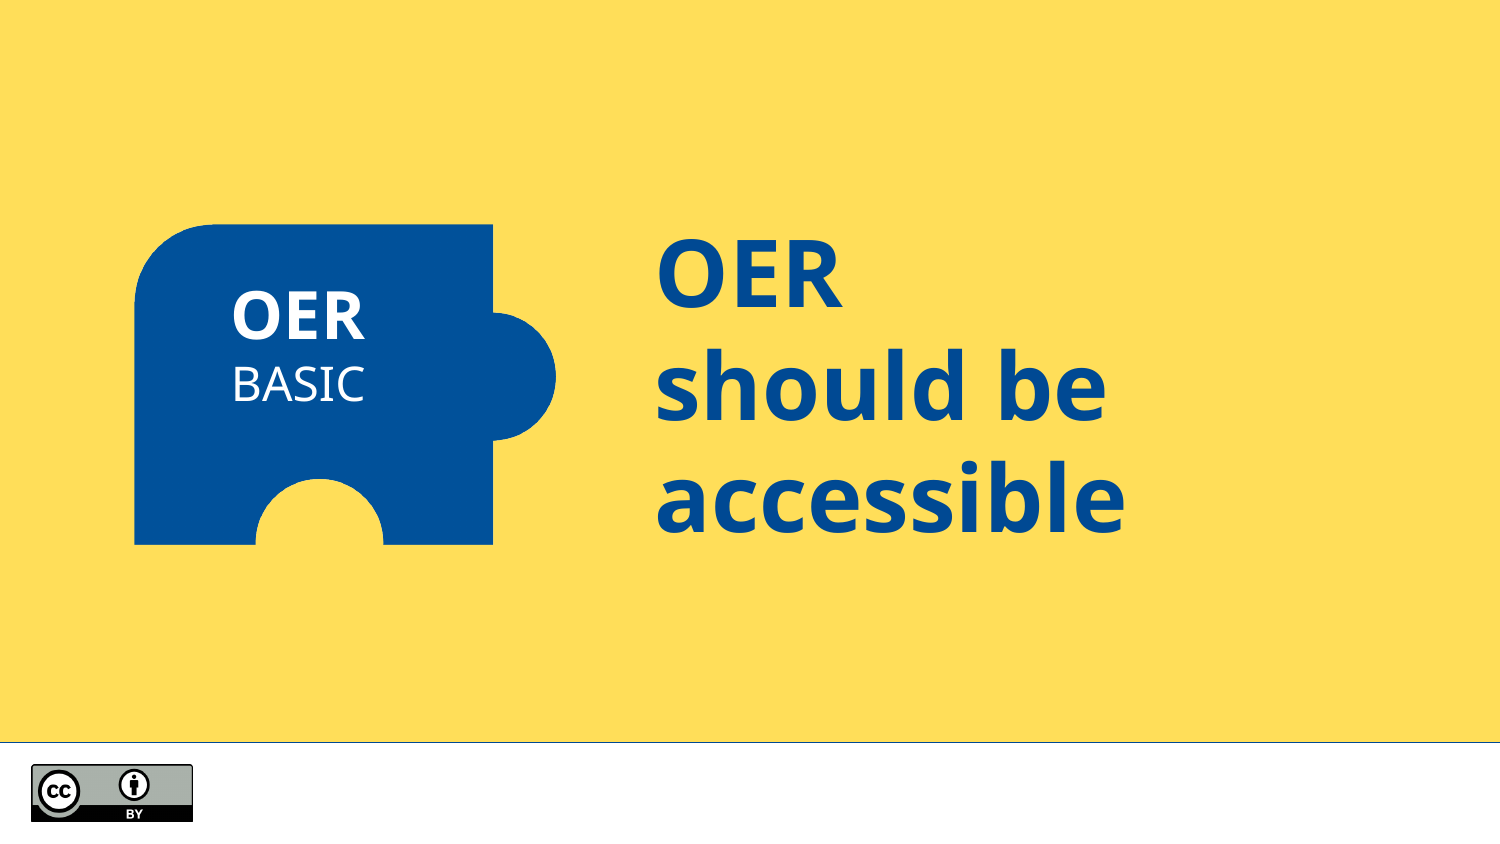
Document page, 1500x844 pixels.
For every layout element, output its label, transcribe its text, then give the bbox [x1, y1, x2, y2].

text_box [0, 750, 1500, 844]
picture [133, 224, 556, 545]
text_box OER should be accessible [639, 199, 1427, 567]
text_box OER BASIC [560, 258, 862, 426]
picture [31, 764, 193, 822]
